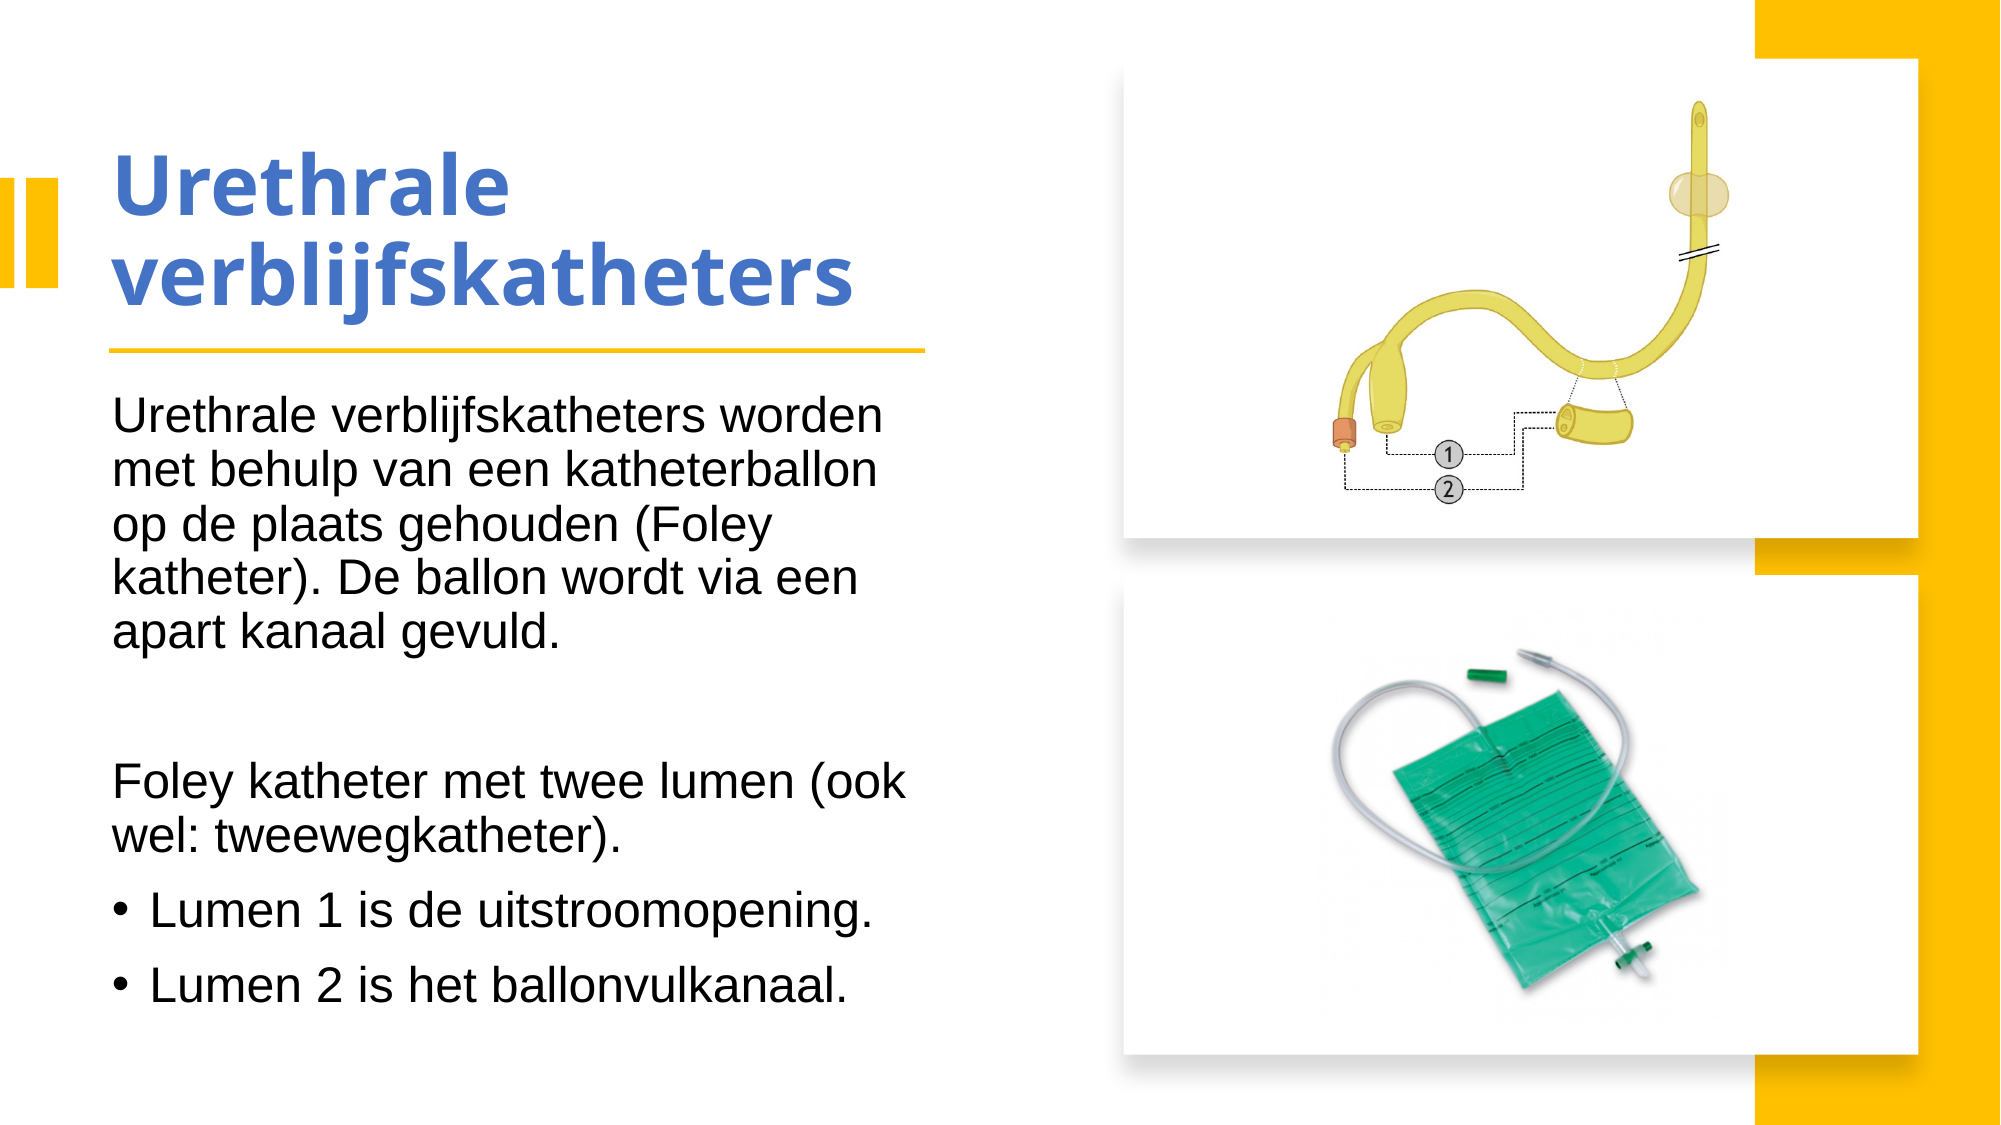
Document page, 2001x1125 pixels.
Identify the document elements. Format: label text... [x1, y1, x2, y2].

picture [1315, 608, 1730, 1022]
text_box [1123, 58, 1919, 539]
text_box [1754, 0, 2000, 1125]
text_box [108, 347, 926, 354]
text_box [1123, 574, 1919, 1056]
text_box [0, 0, 1754, 1125]
picture [1309, 95, 1736, 509]
list Urethrale verblijfskatheters worden met behulp van een katheterballon op de plaats gehouden (Foley katheter). De ballon wordt via een apart kanaal gevuld. Foley katheter met twee lumen (ook wel: tweewegkatheter). Lumen 1 is de uitstroomopening. Lumen 2 is het ballonvulkanaal. [96, 382, 963, 1036]
title Urethrale verblijfskatheters [96, 140, 963, 326]
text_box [0, 177, 59, 289]
